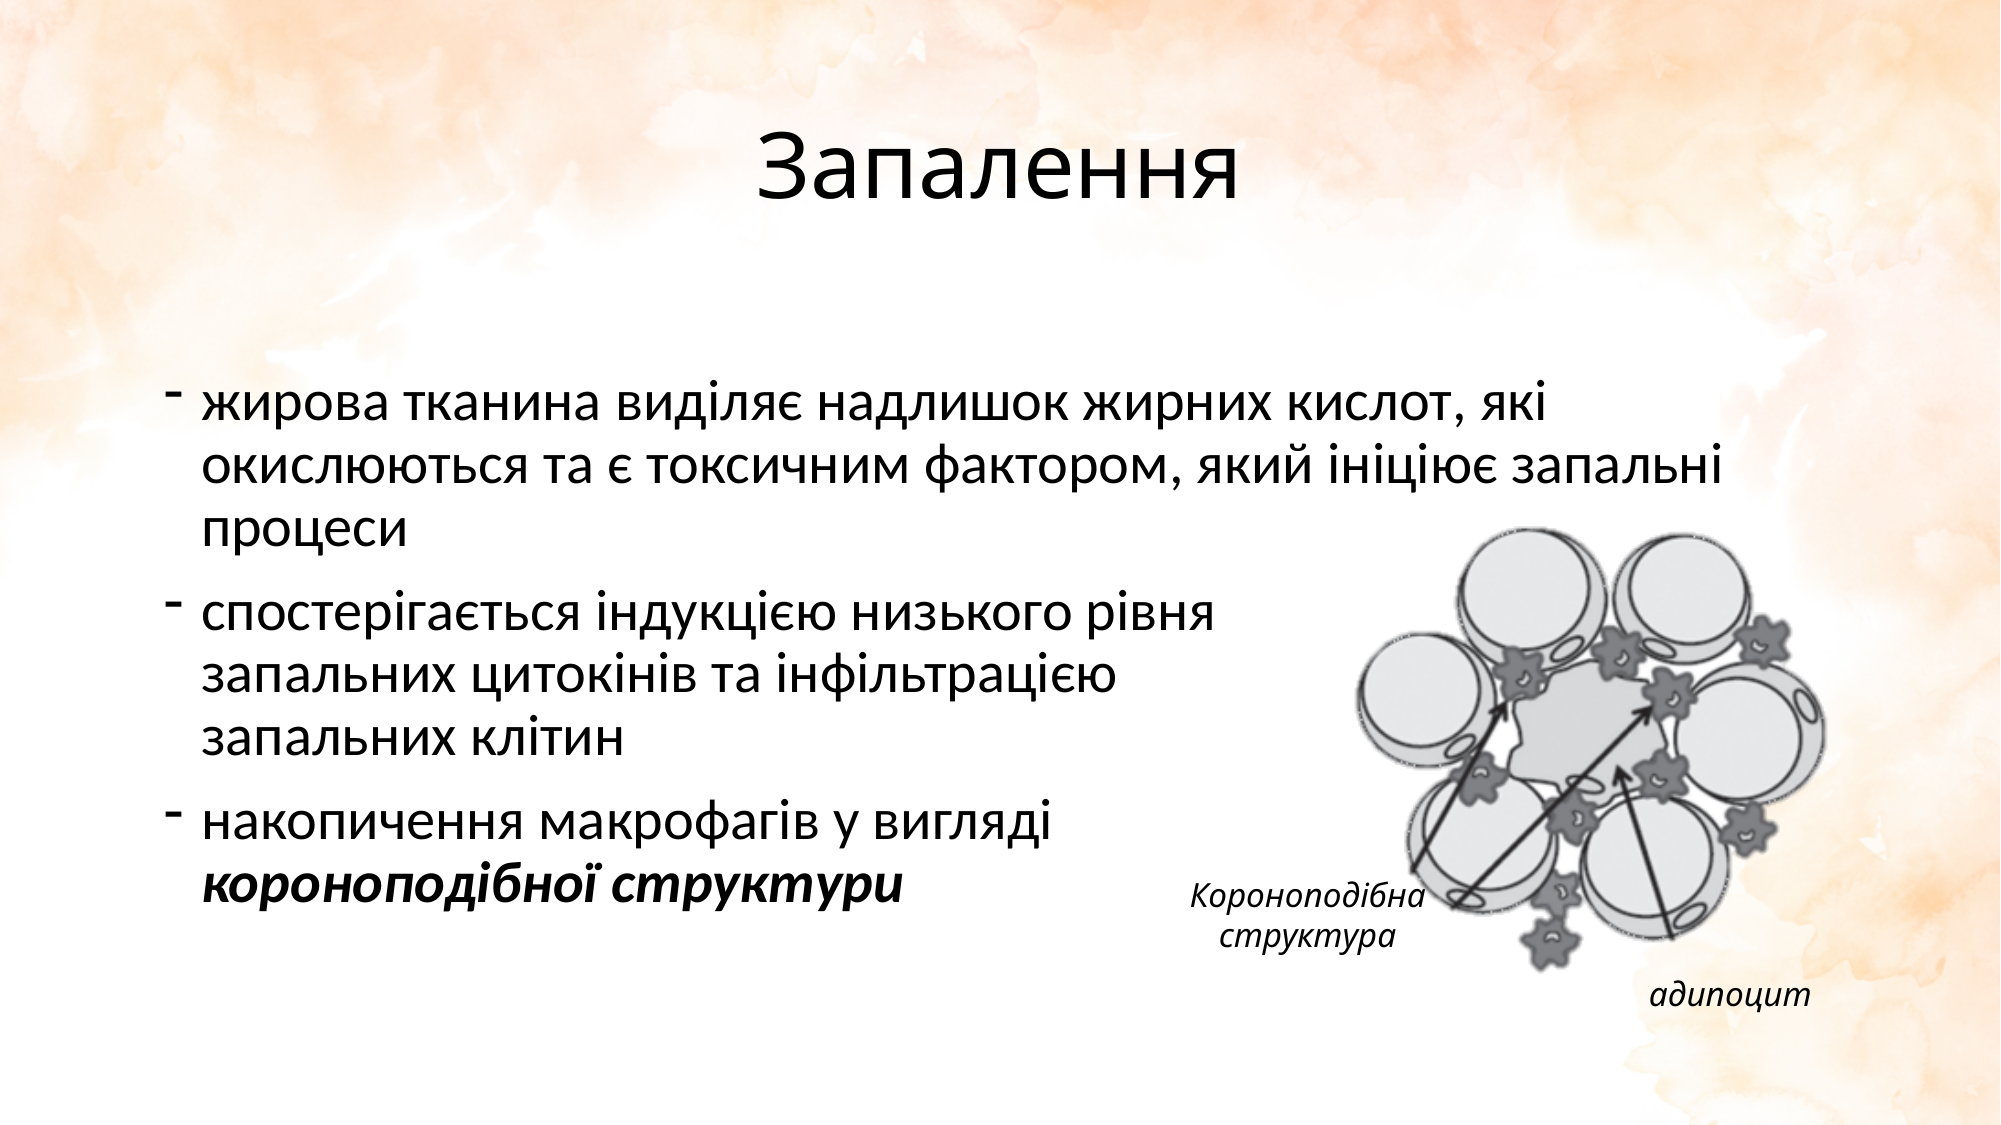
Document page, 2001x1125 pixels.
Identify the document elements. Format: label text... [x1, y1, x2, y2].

list жирова тканина виділяє надлишок жирних кислот, які окислюються та є токсичним фактором, який ініціює запальні процеси спостерігається індукцією низького рівня запальних цитокінів та інфільтрацією запальних клітин накопичення макрофагів у вигляді короноподібної структури [148, 362, 1720, 952]
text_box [1112, 489, 1926, 1031]
picture [0, 0, 2000, 1125]
